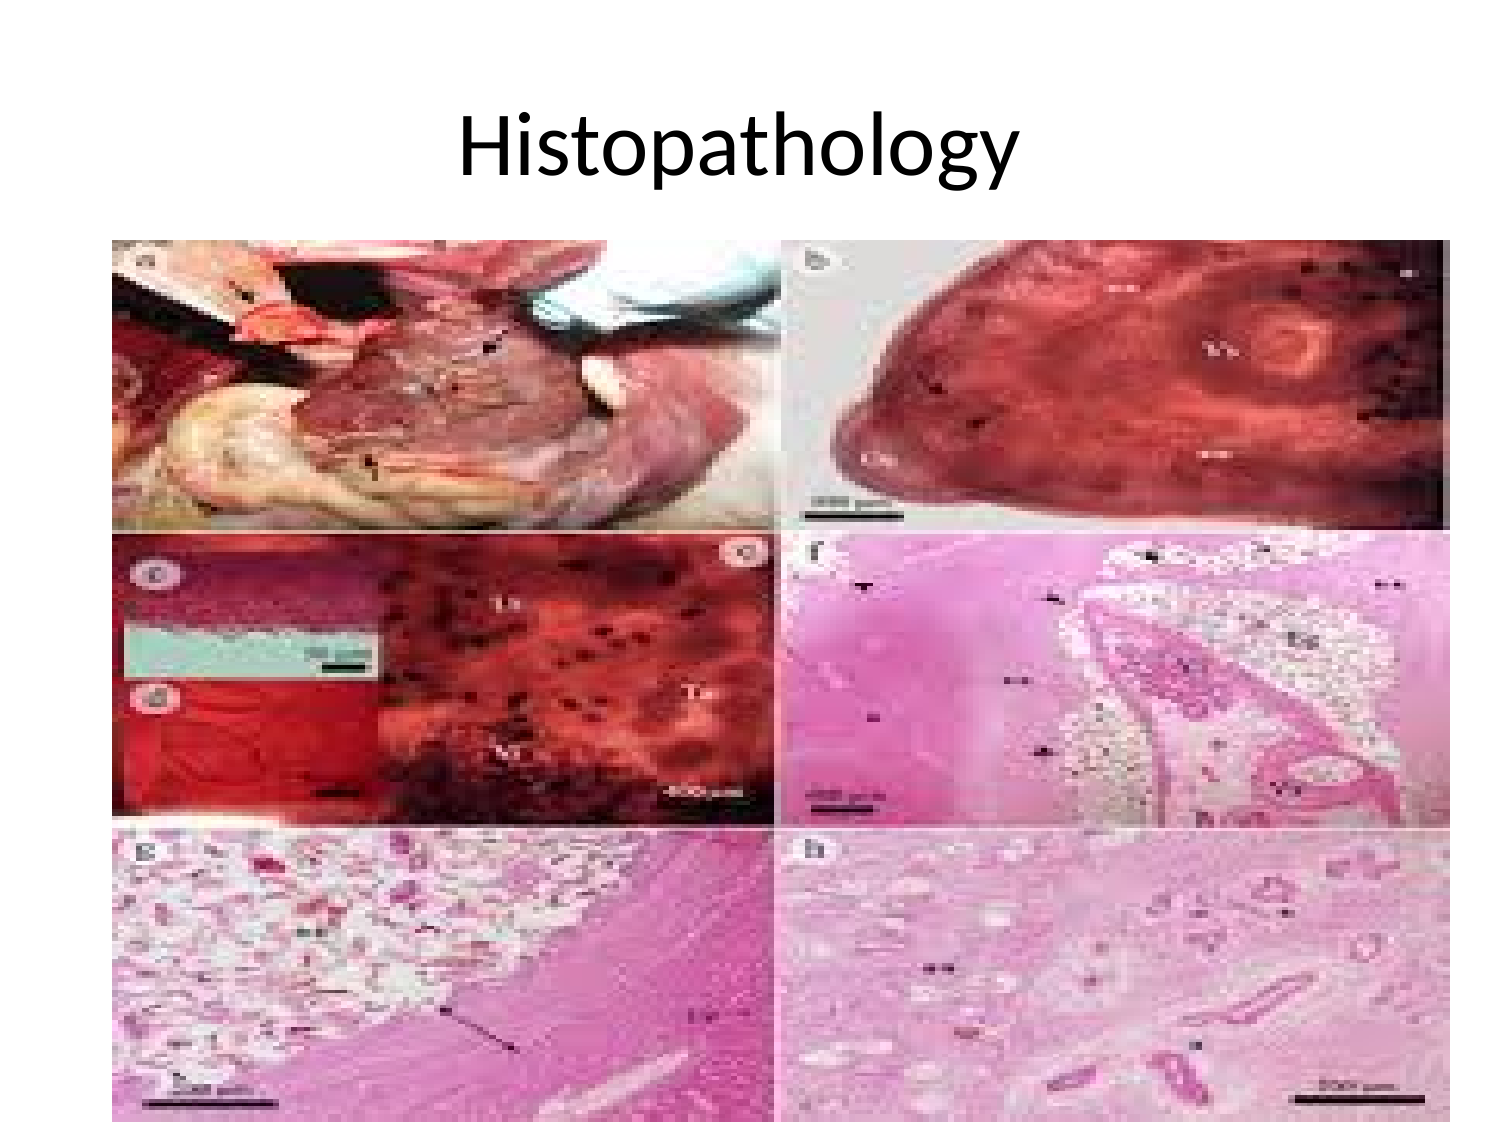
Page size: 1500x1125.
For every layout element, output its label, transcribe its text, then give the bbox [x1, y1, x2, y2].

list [112, 240, 1451, 1122]
title Histopathology [75, 45, 1425, 233]
